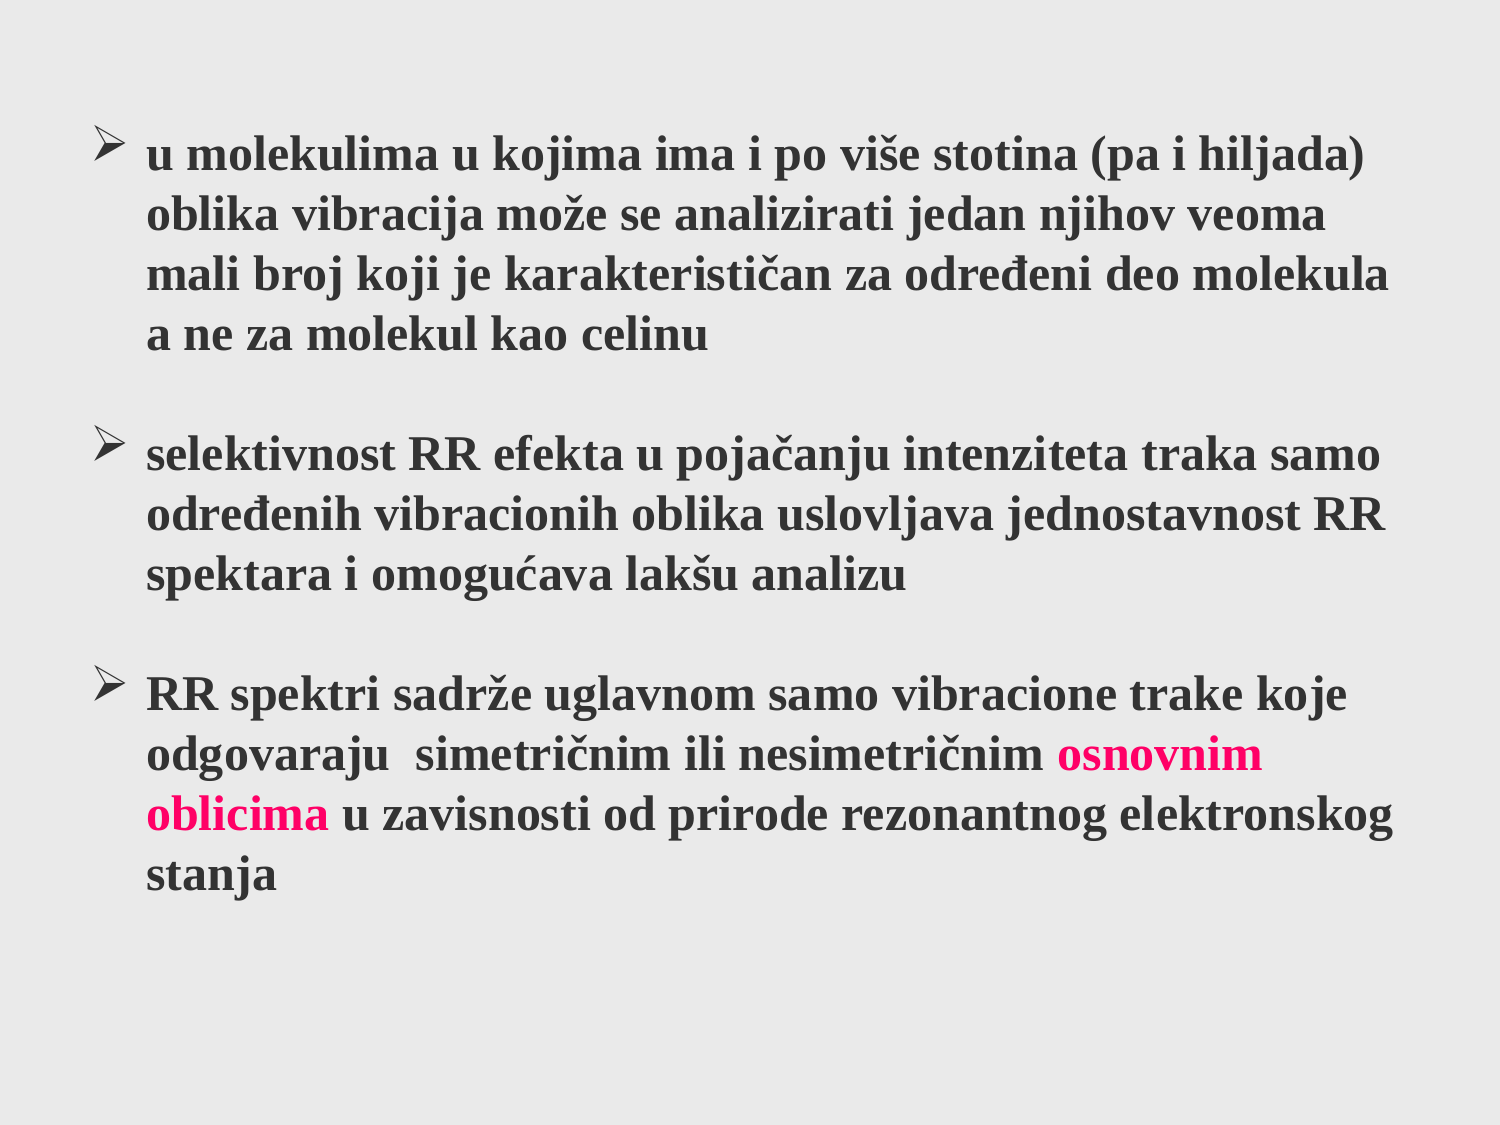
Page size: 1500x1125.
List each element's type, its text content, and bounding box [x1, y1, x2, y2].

list u molekulima u kojima ima i po više stotina (pa i hiljada) oblika vibracija može se analizirati jedan njihov veoma mali broj koji je karakterističan za određeni deo molekula a ne za molekul kao celinu selektivnost RR efekta u pojačanju intenziteta traka samo određenih vibracionih oblika uslovljava jednostavnost RR spektara i omogućava lakšu analizu RR spektri sadrže uglavnom samo vibracione trake koje odgovaraju simetričnim ili nesimetričnim osnovnim oblicima u zavisnosti od prirode rezonantnog elektronskog stanja [75, 112, 1438, 1050]
